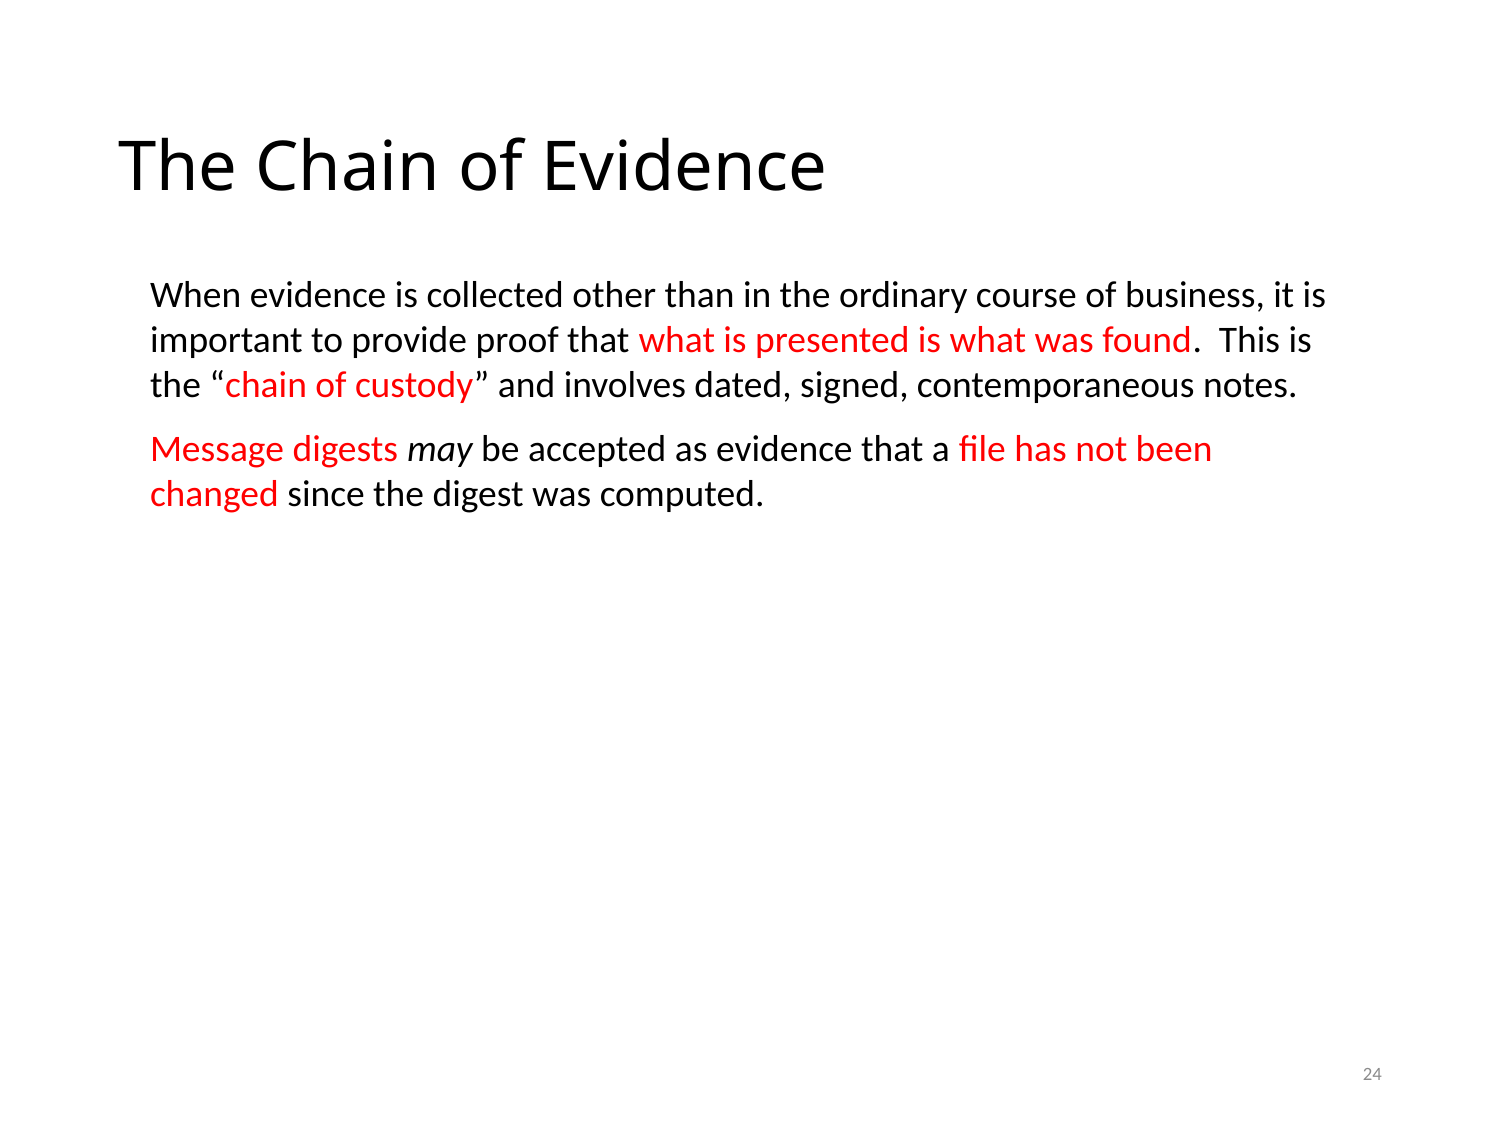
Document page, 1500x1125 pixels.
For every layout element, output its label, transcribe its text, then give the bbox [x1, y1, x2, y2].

text_box When evidence is collected other than in the ordinary course of business, it is important to provide proof that what is presented is what was found. This is the “chain of custody” and involves dated, signed, contemporaneous notes. Message digests may be accepted as evidence that a file has not been changed since the digest was computed. [135, 262, 1361, 521]
slide_number 24 [1059, 1042, 1397, 1103]
title The Chain of Evidence [103, 59, 1397, 278]
